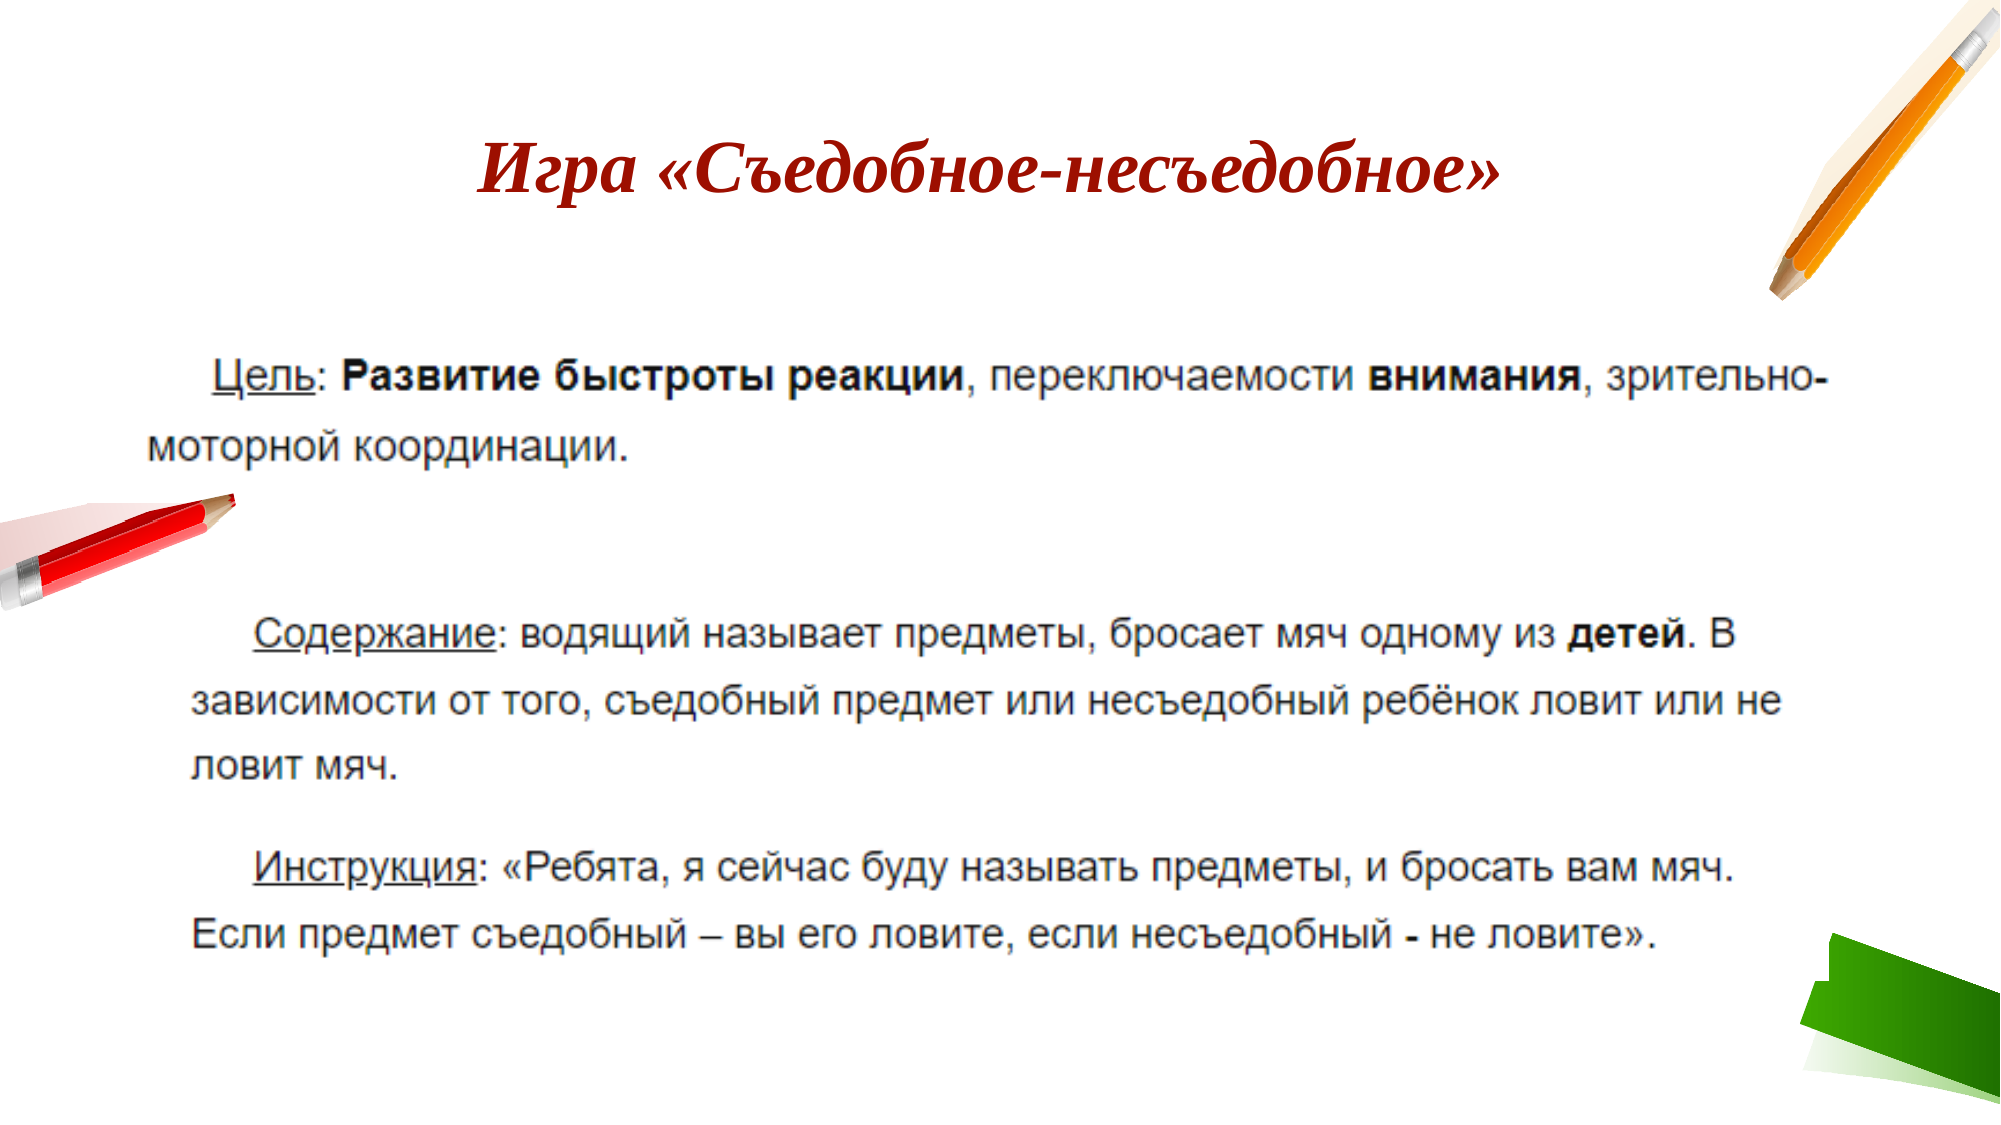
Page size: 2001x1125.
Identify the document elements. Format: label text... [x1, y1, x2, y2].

picture [0, 493, 1829, 981]
text_box Игра «Съедобное-несъедобное» [462, 110, 1644, 216]
picture [117, 0, 2000, 481]
